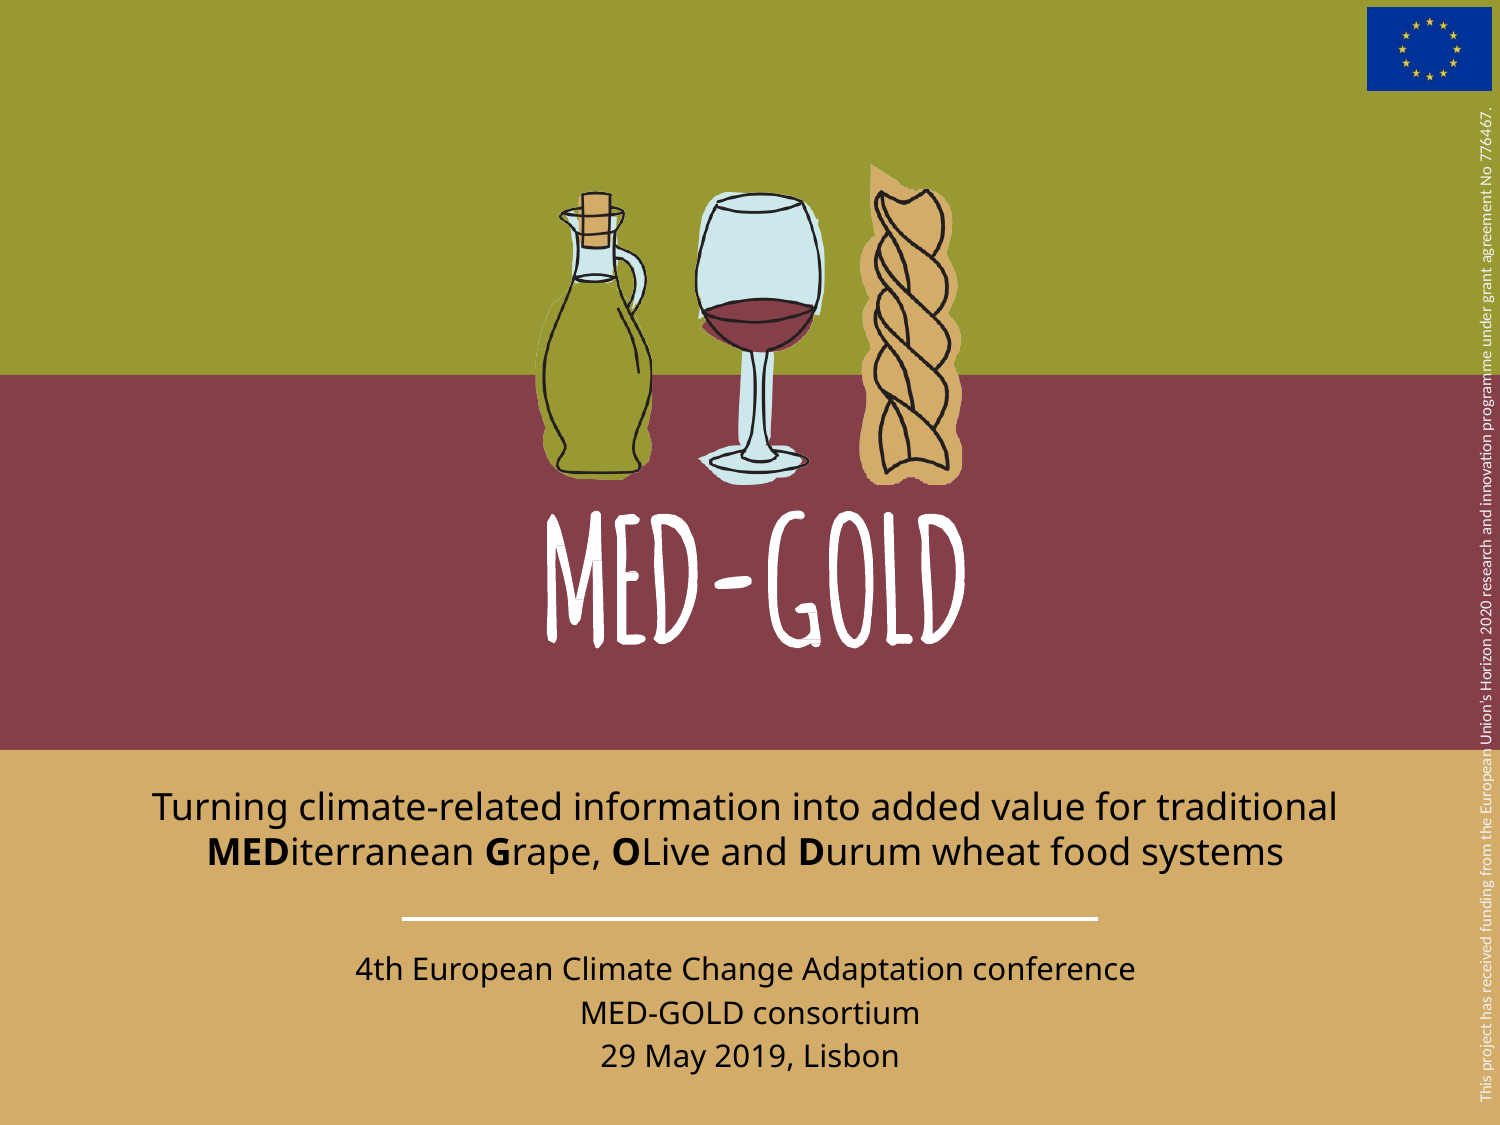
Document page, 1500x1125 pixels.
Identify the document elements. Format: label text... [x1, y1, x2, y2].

title Turning climate-related information into added value for traditional MEDiterranean Grape, OLive and Durum wheat food systems [66, 751, 1435, 905]
picture [1367, 7, 1492, 91]
picture [535, 191, 653, 480]
picture [714, 576, 752, 589]
subtitle 4th European Climate Change Adaptation conference MED-GOLD consortium 29 May 2019, Lisbon [225, 941, 1276, 1125]
picture [694, 192, 825, 485]
picture [859, 164, 963, 485]
